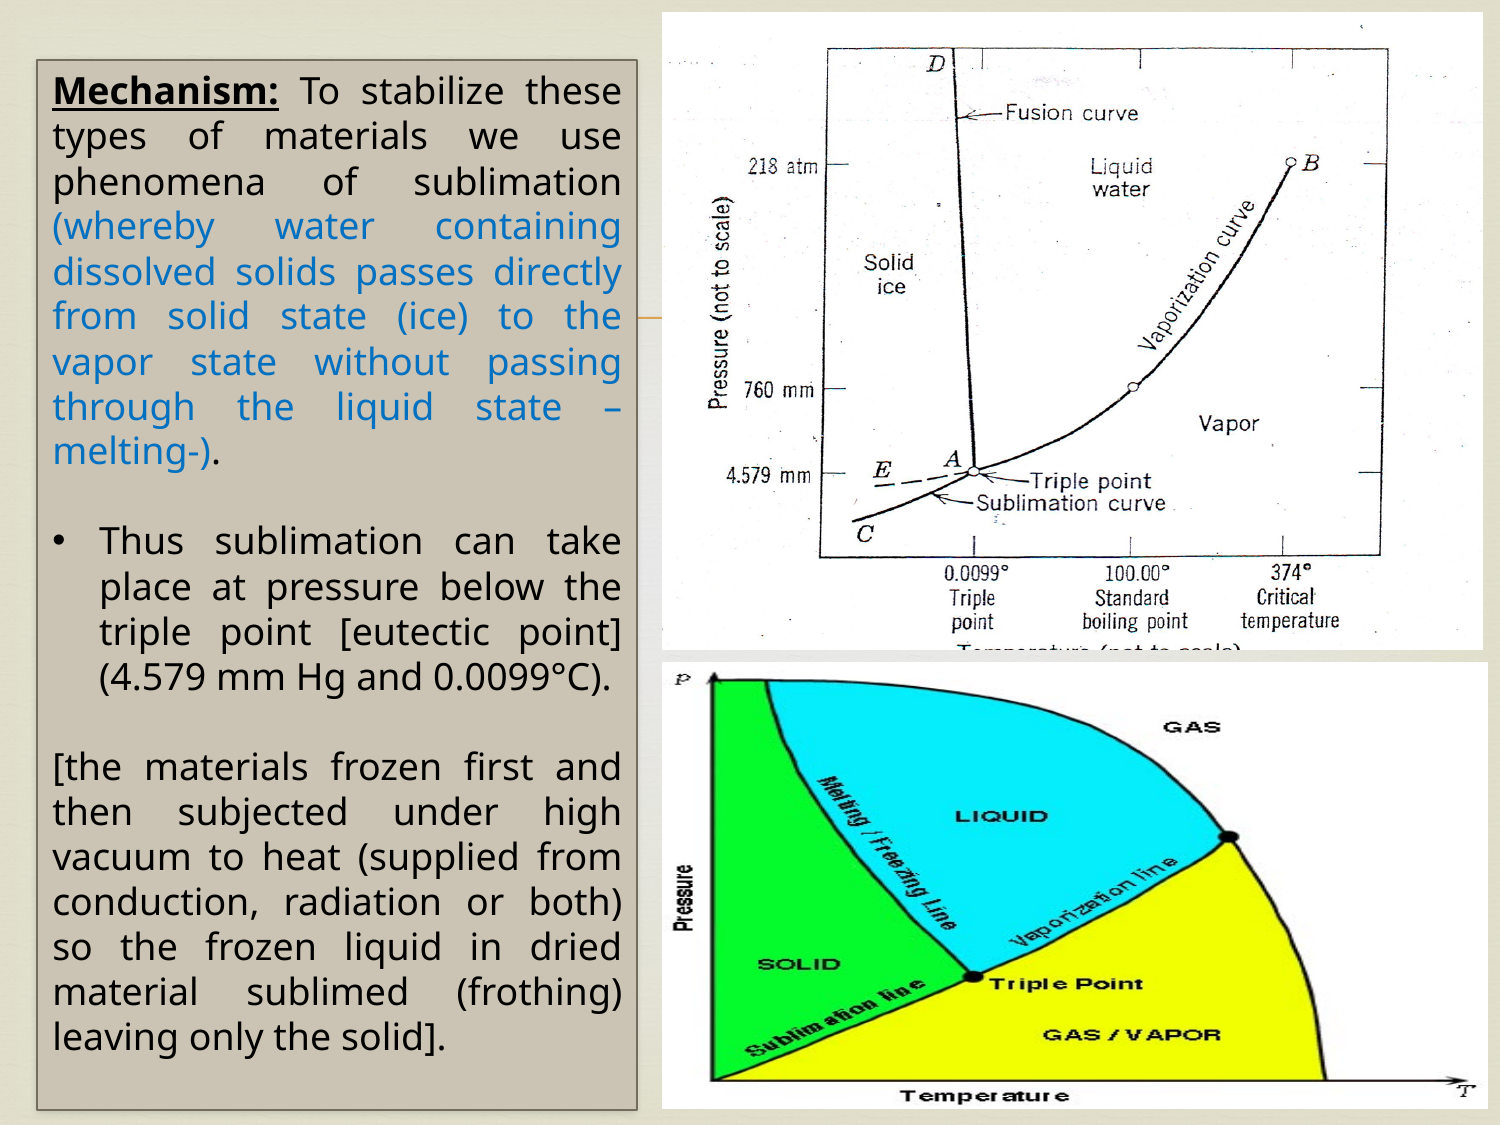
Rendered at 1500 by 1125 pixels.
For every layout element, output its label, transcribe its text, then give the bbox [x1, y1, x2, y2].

text_box Mechanism: To stabilize these types of materials we use phenomena of sublimation (whereby water containing dissolved solids passes directly from solid state (ice) to the vapor state without passing through the liquid state –melting-). Thus sublimation can take place at pressure below the triple point [eutectic point] (4.579 mm Hg and 0.0099°C). [the materials frozen first and then subjected under high vacuum to heat (supplied from conduction, radiation or both) so the frozen liquid in dried material sublimed (frothing) leaving only the solid]. [36, 59, 638, 1111]
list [661, 11, 1484, 651]
picture [661, 661, 1488, 1109]
